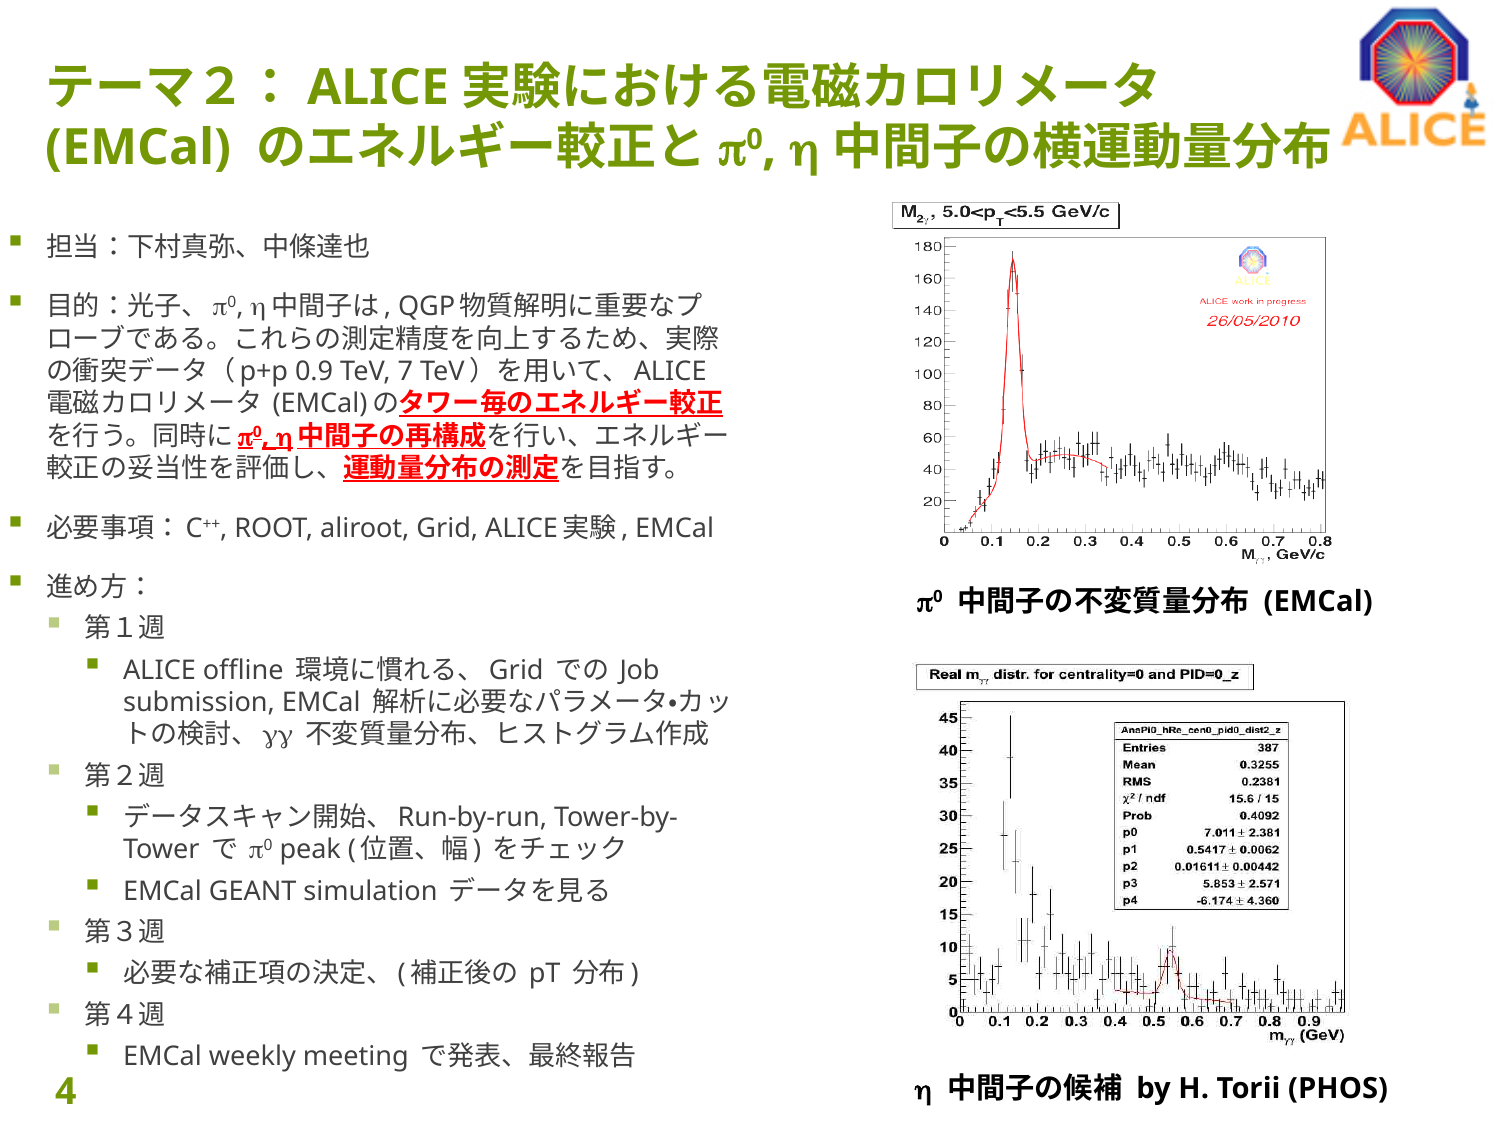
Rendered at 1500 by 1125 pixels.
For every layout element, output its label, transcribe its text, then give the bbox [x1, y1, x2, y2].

text_box h 中間子の候補 by H. Torii (PHOS) [900, 1062, 1438, 1113]
title テーマ２：ALICE実験における電磁カロリメータ(EMCal) のエネルギー較正とp0, h中間子の横運動量分布 [37, 36, 1363, 183]
picture [1327, 0, 1500, 159]
slide_number 4 [0, 1062, 132, 1123]
picture [911, 661, 1392, 1052]
text_box p0 中間子の不変質量分布 (EMCal) [902, 574, 1388, 625]
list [886, 199, 1364, 579]
list 担当：下村真弥、中條達也 目的：光子、p0, h中間子は, QGP物質解明に重要なプローブである。これらの測定精度を向上するため、実際の衝突データ（p+p 0.9 TeV, 7 TeV）を用いて、ALICE 電磁カロリメータ (EMCal)のタワー毎のエネルギー較正を行う。同時にp0, h中間子の再構成を行い、エネルギー較正の妥当性を評価し、運動量分布の測定を目指す。 必要事項：C++, ROOT, aliroot, Grid, ALICE実験, EMCal 進め方： 第１週 ALICE offline 環境に慣れる、Grid での Job submission, EMCal 解析に必要なパラメータ・カットの検討、gg 不変質量分布、ヒストグラム作成 第２週 データスキャン開始、Run-by-run, Tower-by-Tower で p0 peak (位置、幅) をチェック EMCal GEANT simulation データを見る 第３週 必要な補正項の決定、(補正後の pT 分布) 第４週 EMCal weekly meeting で発表、最終報告 [0, 222, 750, 1089]
